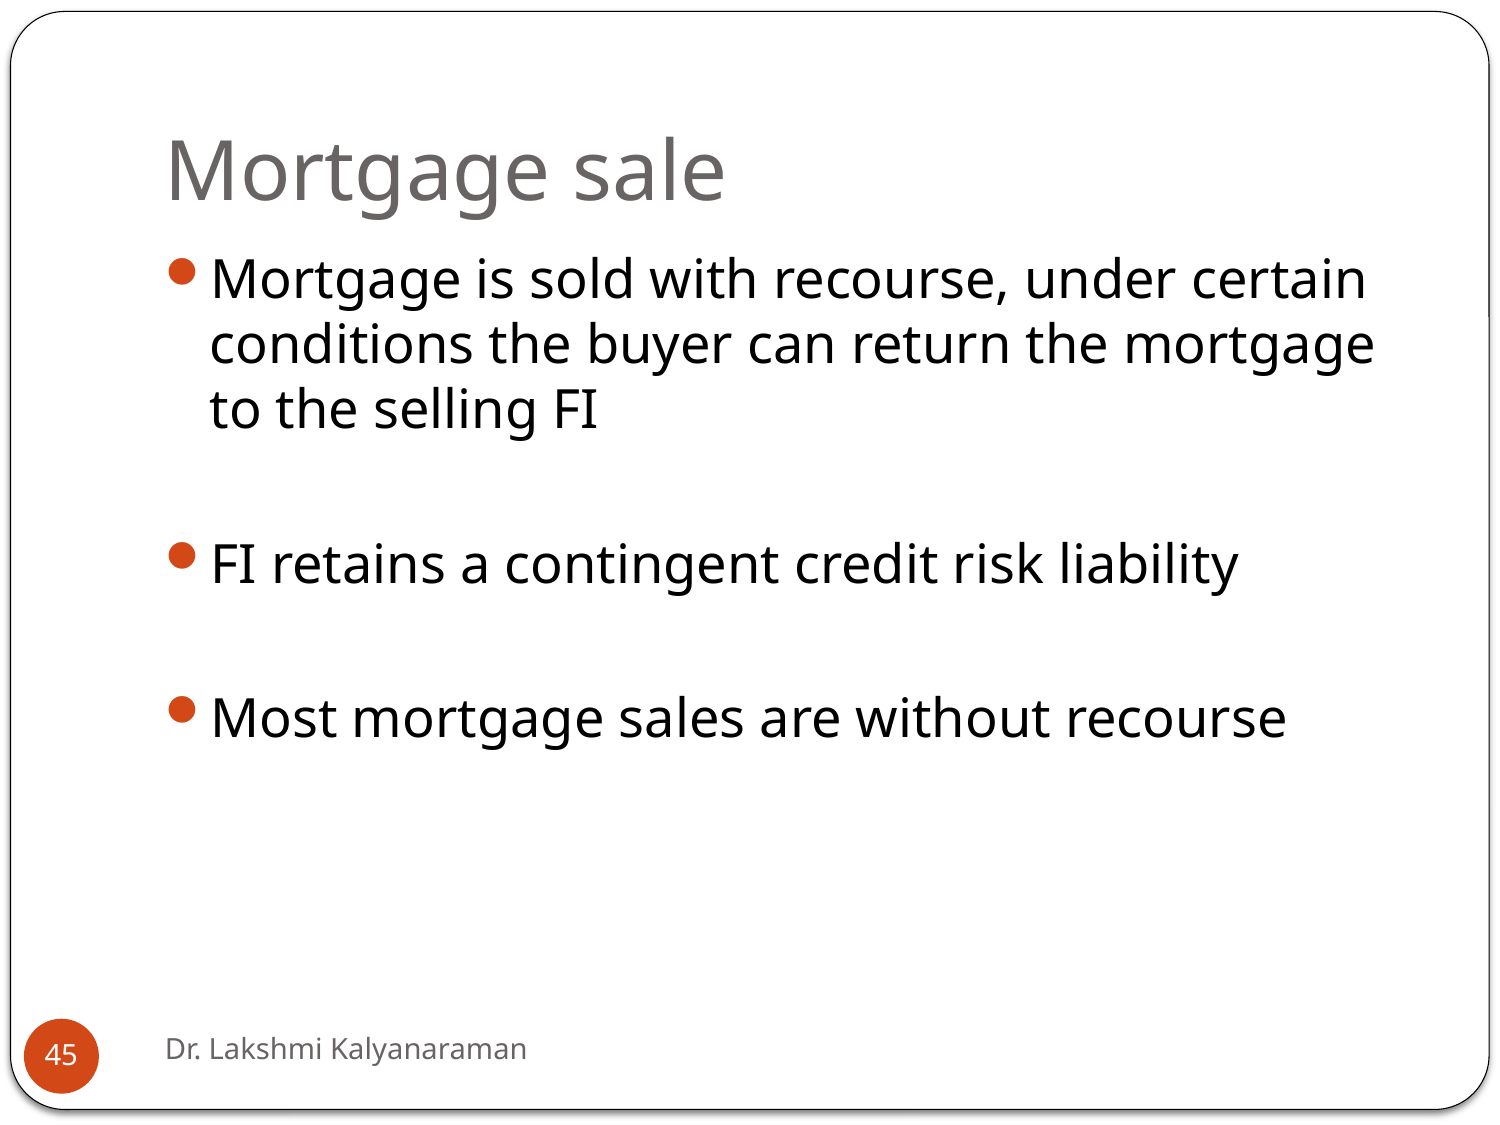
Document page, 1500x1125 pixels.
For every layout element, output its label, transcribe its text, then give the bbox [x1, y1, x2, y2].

list Mortgage is sold with recourse, under certain conditions the buyer can return the mortgage to the selling FI FI retains a contingent credit risk liability Most mortgage sales are without recourse [150, 237, 1425, 988]
title Mortgage sale [150, 45, 1425, 233]
footer Dr. Lakshmi Kalyanaraman [150, 1012, 800, 1088]
slide_number 45 [23, 1018, 99, 1094]
